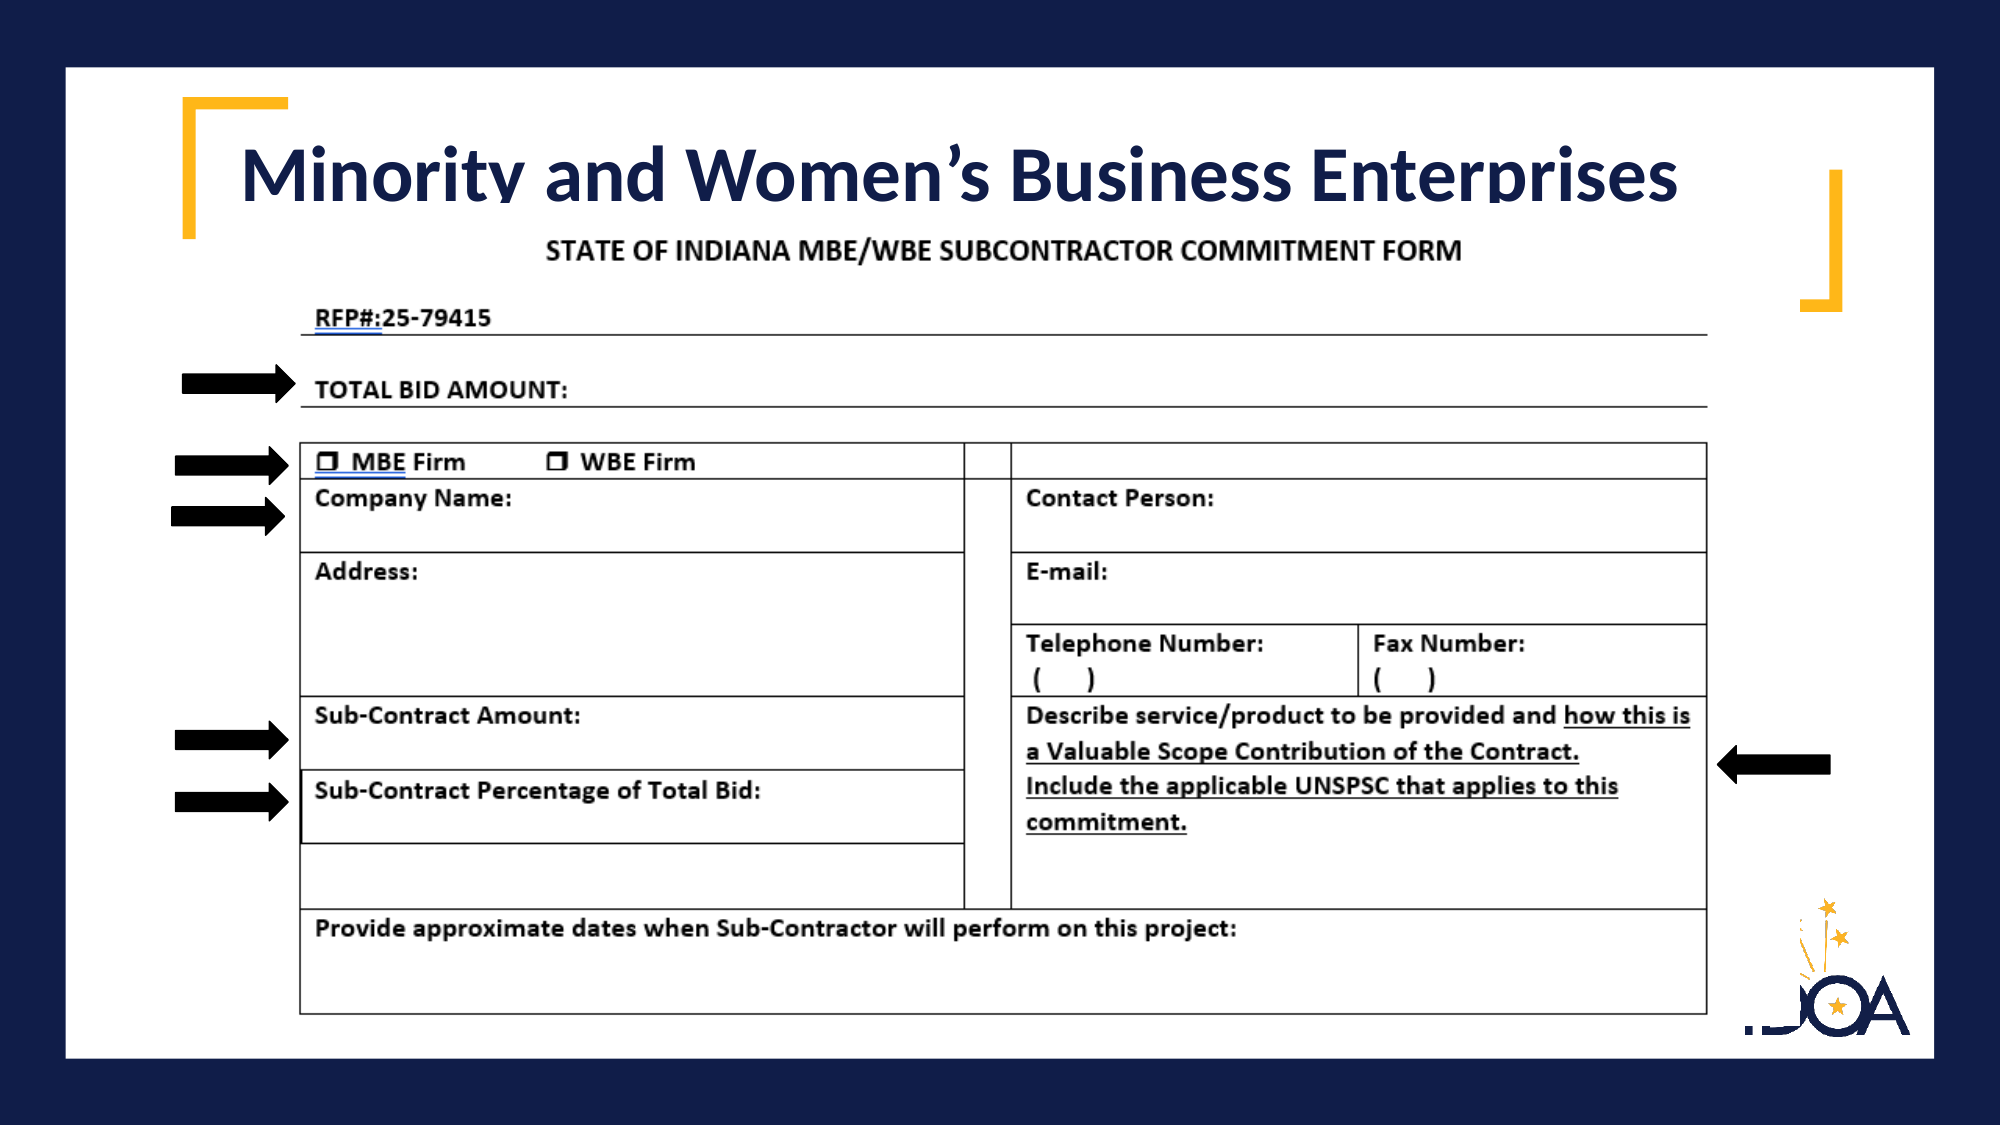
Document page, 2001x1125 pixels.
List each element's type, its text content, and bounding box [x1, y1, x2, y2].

picture [212, 203, 1959, 1114]
text_box [175, 792, 207, 812]
text_box [175, 456, 207, 475]
text_box [1803, 755, 1830, 774]
text_box [171, 506, 207, 526]
text_box [182, 374, 207, 394]
title Minority and Women’s Business Enterprises [225, 126, 1800, 203]
text_box [175, 730, 207, 750]
